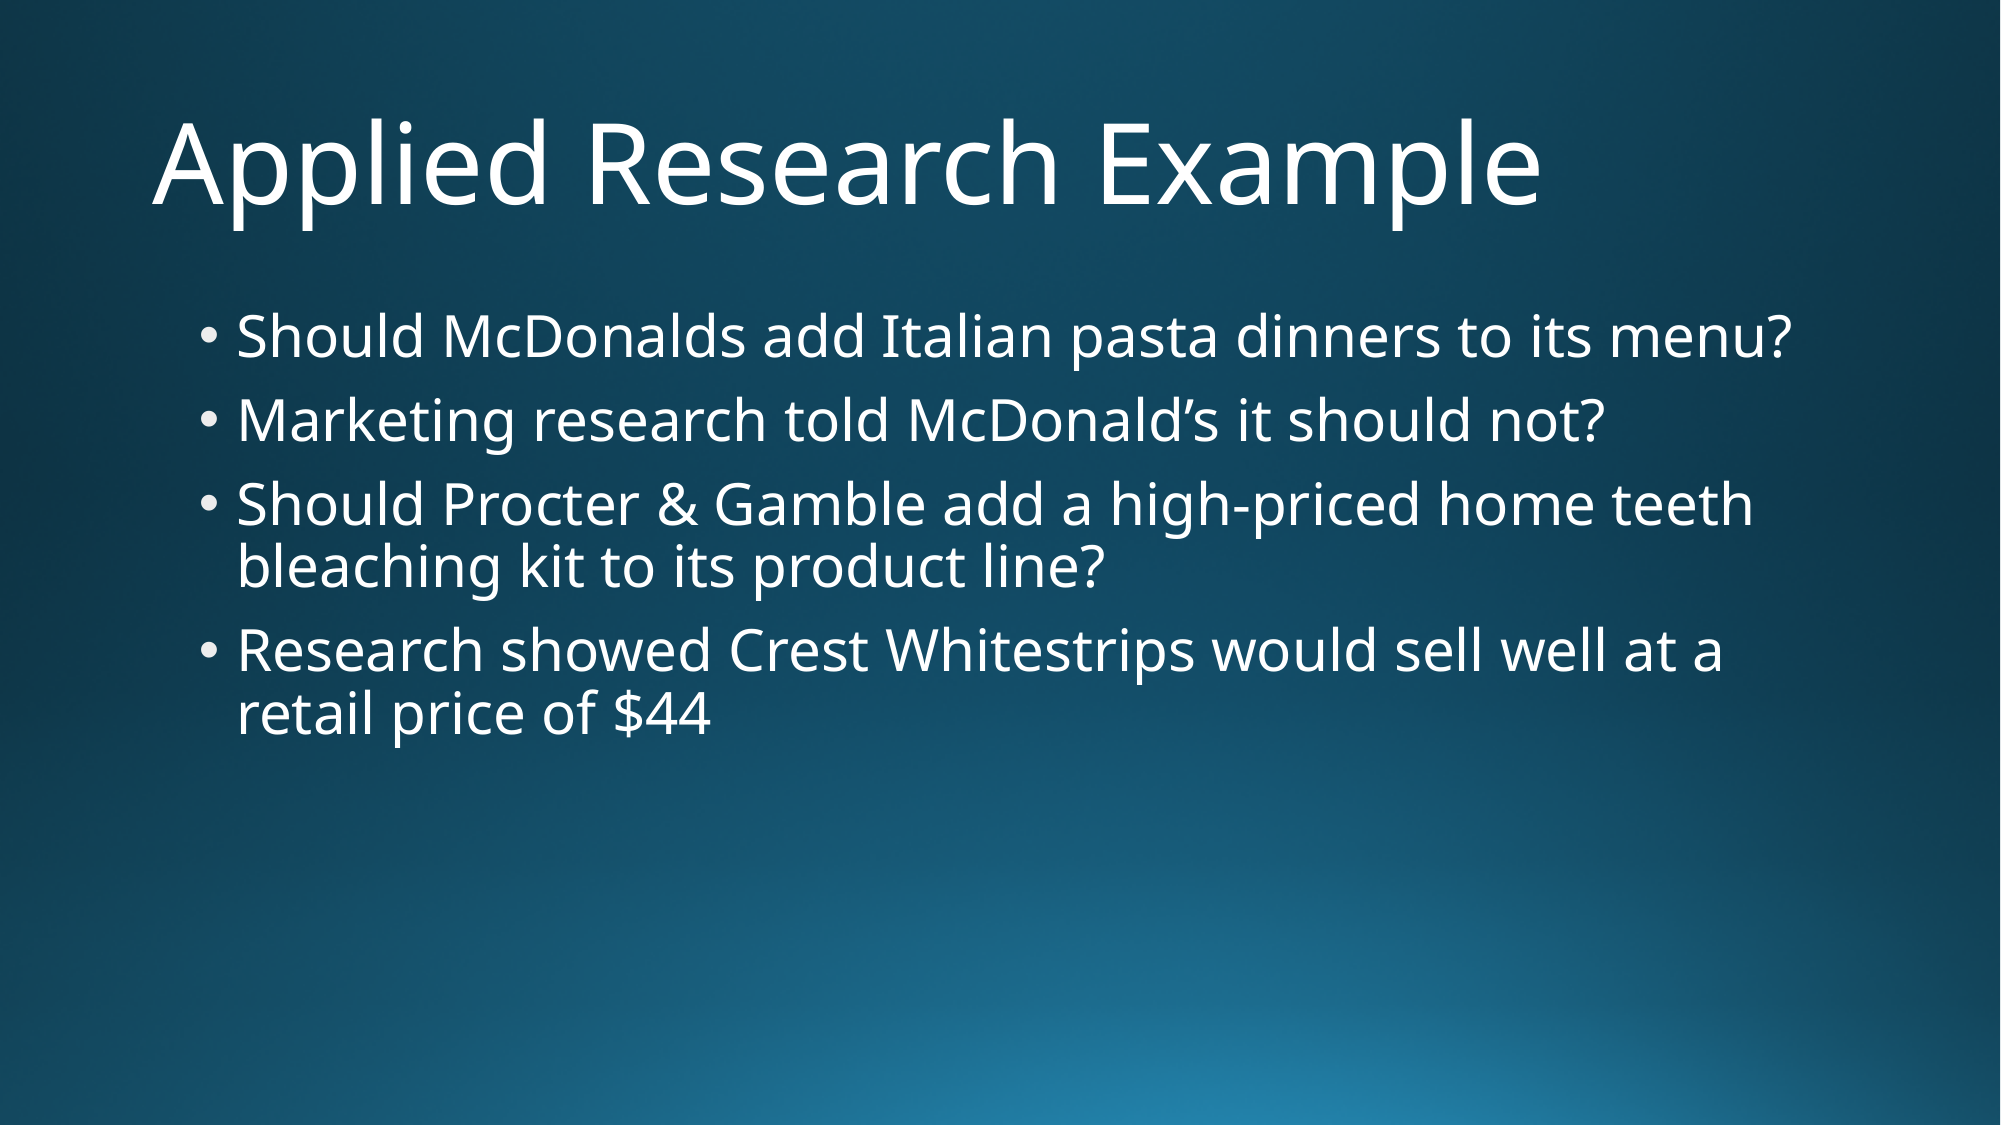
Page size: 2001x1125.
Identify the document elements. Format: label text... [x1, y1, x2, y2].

list Should McDonalds add Italian pasta dinners to its menu? Marketing research told McDonald’s it should not? Should Procter & Gamble add a high-priced home teeth bleaching kit to its product line? Research showed Crest Whitestrips would sell well at a retail price of $44 [183, 299, 1863, 1014]
title Applied Research Example [137, 59, 1863, 278]
picture [0, 0, 2001, 1125]
